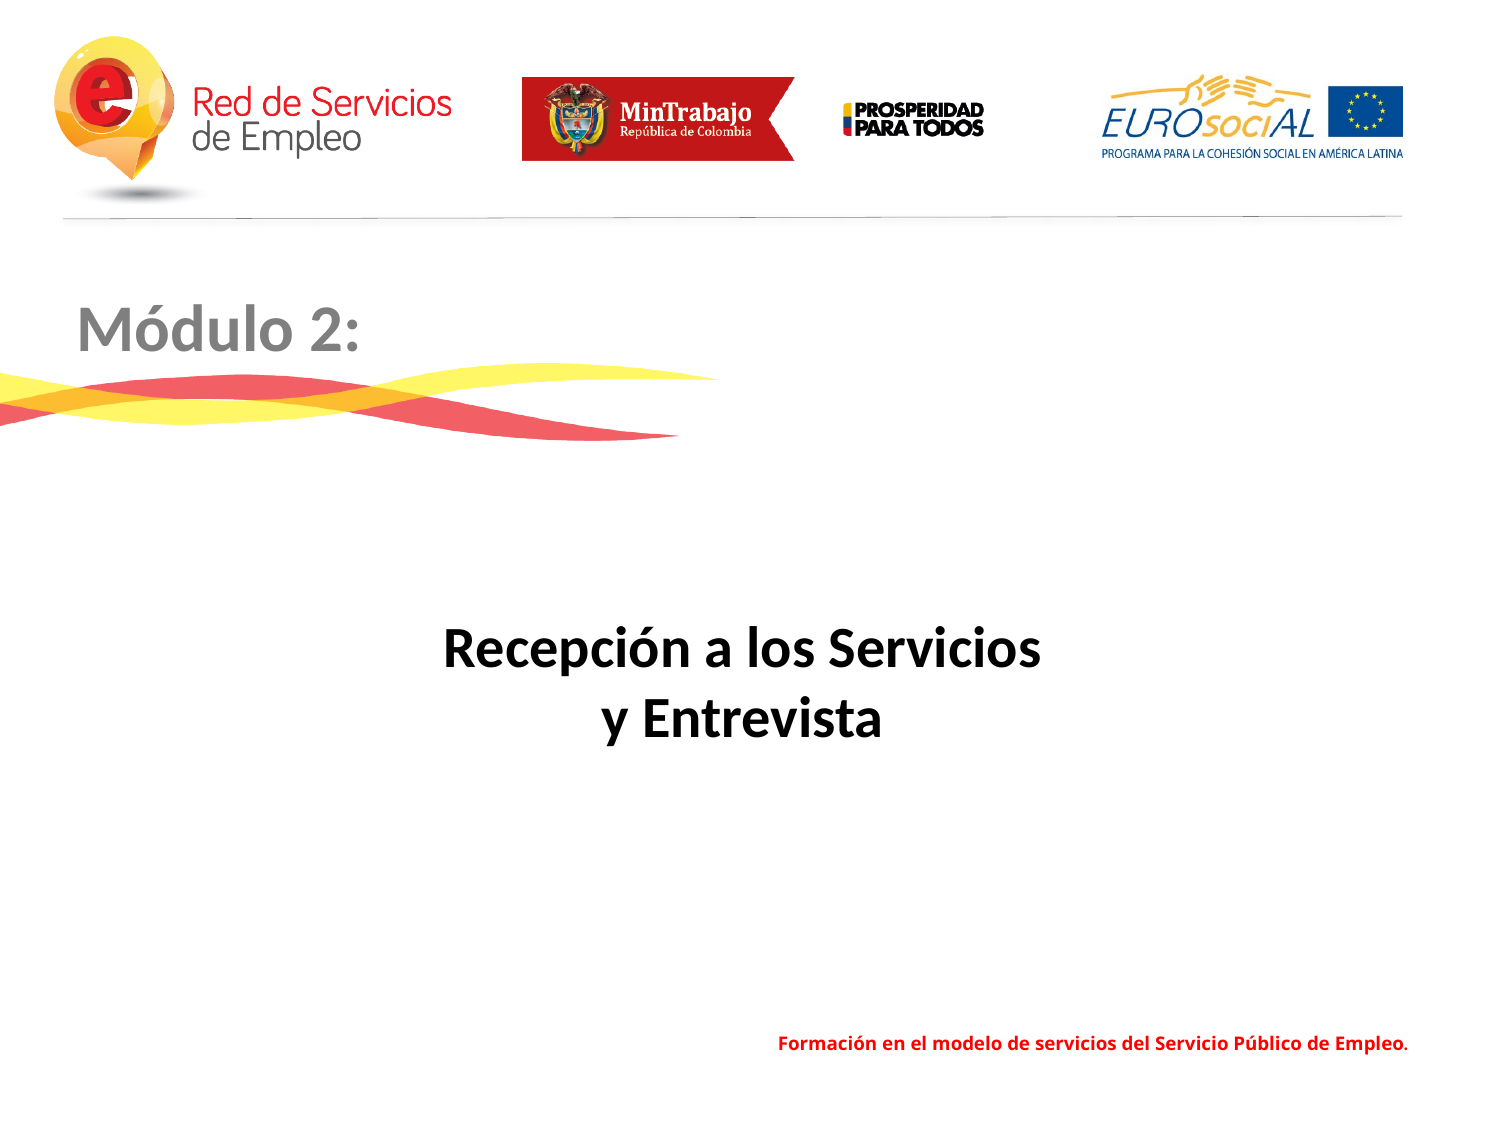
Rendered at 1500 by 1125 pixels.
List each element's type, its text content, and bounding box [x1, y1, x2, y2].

picture [1102, 74, 1403, 158]
picture [521, 77, 987, 162]
picture [54, 35, 452, 205]
title Formación en el modelo de servicios del Servicio Público de Empleo. [720, 999, 1471, 1088]
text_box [62, 215, 1403, 220]
text_box Recepción a los Servicios y Entrevista [96, 601, 1403, 757]
picture [0, 358, 721, 441]
text_box Módulo 2: [61, 277, 378, 357]
